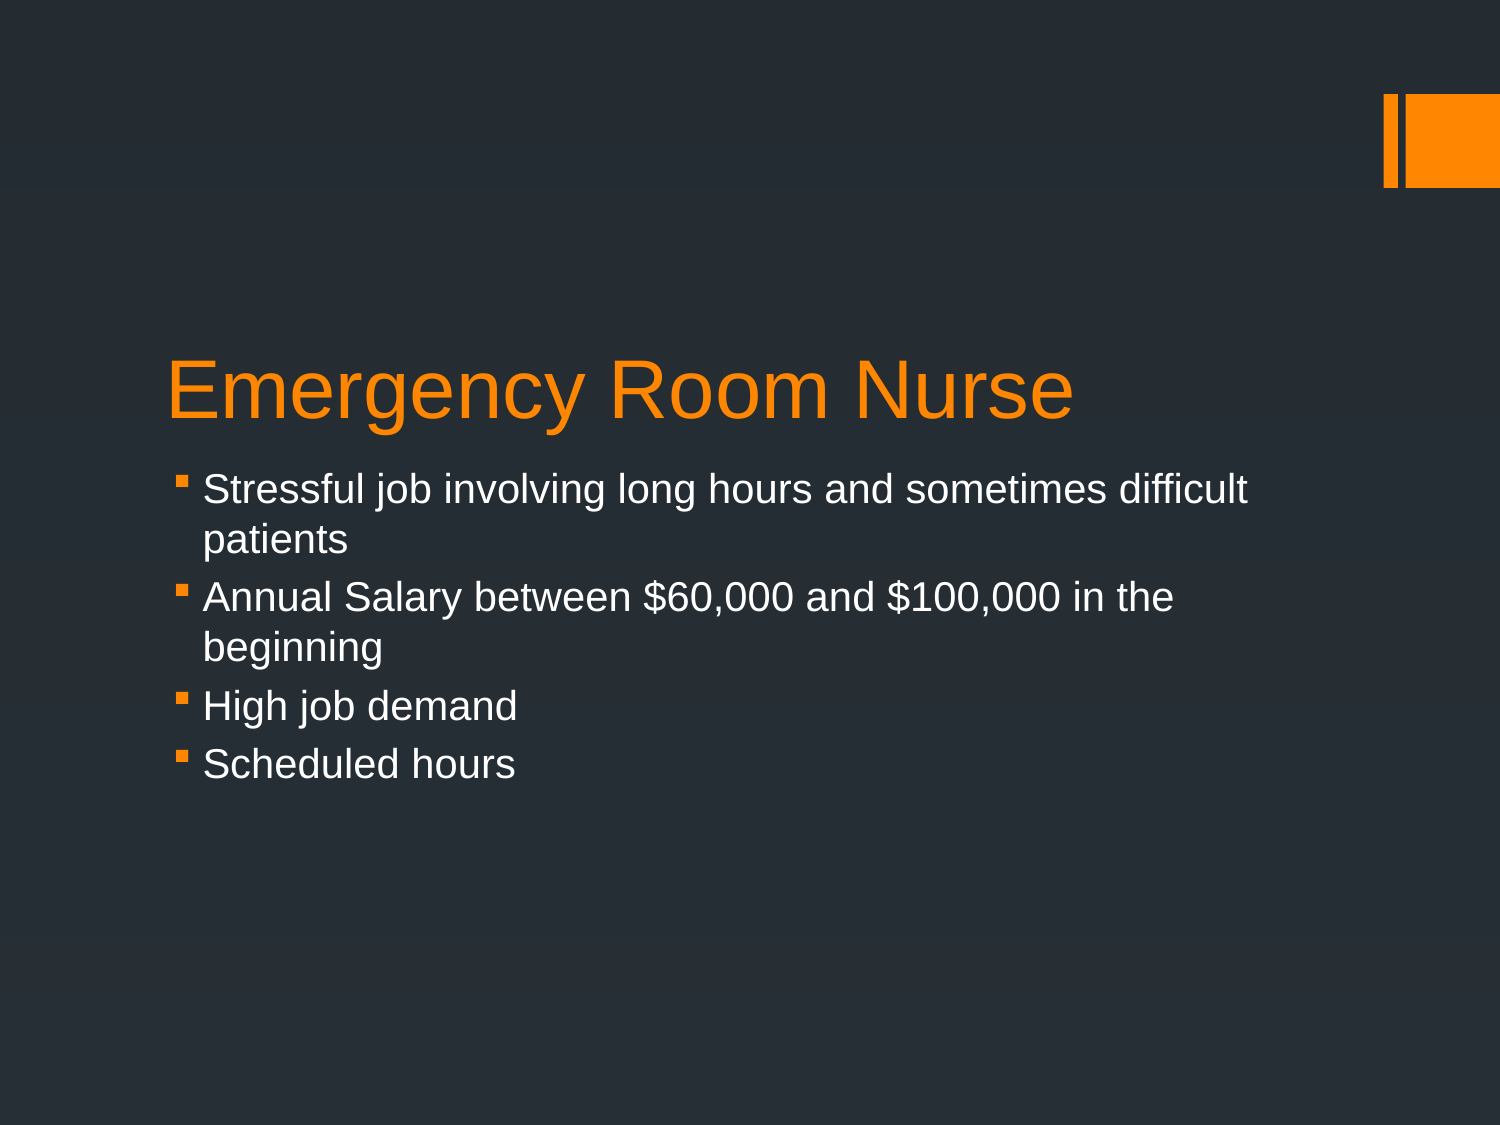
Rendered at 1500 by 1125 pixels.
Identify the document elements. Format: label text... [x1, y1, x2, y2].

list Stressful job involving long hours and sometimes difficult patients Annual Salary between $60,000 and $100,000 in the beginning High job demand Scheduled hours [150, 454, 1350, 1035]
title Emergency Room Nurse [150, 253, 1350, 443]
